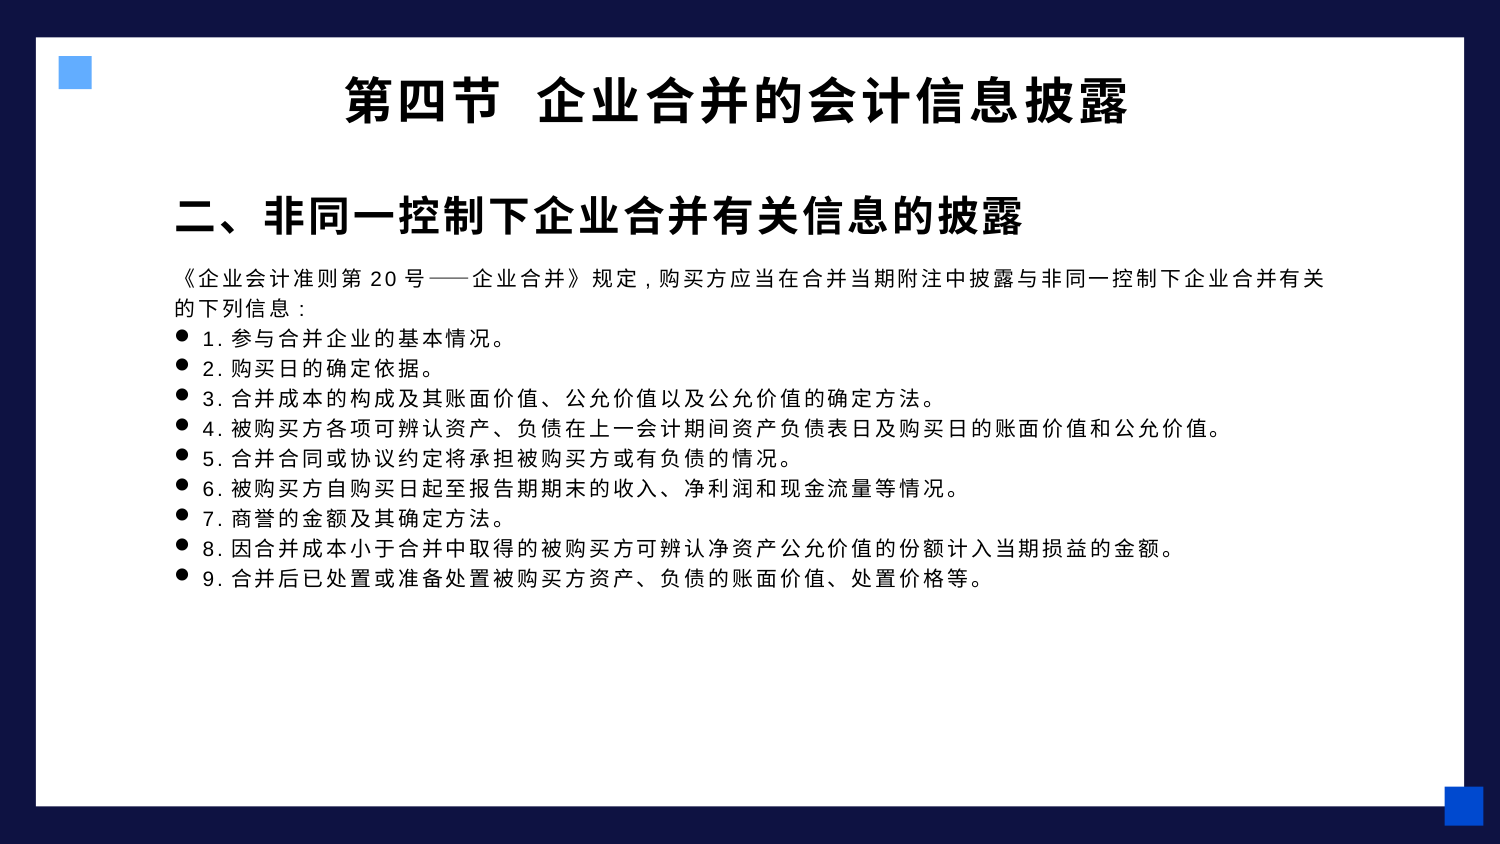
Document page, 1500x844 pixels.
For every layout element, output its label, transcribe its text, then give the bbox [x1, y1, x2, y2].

list 二、非同一控制下企业合并有关信息的披露 《企业会计准则第20号——企业合并》规定,购买方应当在合并当期附注中披露与非同一控制下企业合并有关的下列信息: 1.参与合并企业的基本情况。 2.购买日的确定依据。 3.合并成本的构成及其账面价值、公允价值以及公允价值的确定方法。 4.被购买方各项可辨认资产、负债在上一会计期间资产负债表日及购买日的账面价值和公允价值。 5.合并合同或协议约定将承担被购买方或有负债的情况。 6.被购买方自购买日起至报告期期末的收入、净利润和现金流量等情况。 7.商誉的金额及其确定方法。 8.因合并成本小于合并中取得的被购买方可辨认净资产公允价值的份额计入当期损益的金额。 9.合并后已处置或准备处置被购买方资产、负债的账面价值、处置价格等。 [157, 179, 1343, 604]
title 第四节 企业合并的会计信息披露 [141, 48, 1327, 138]
